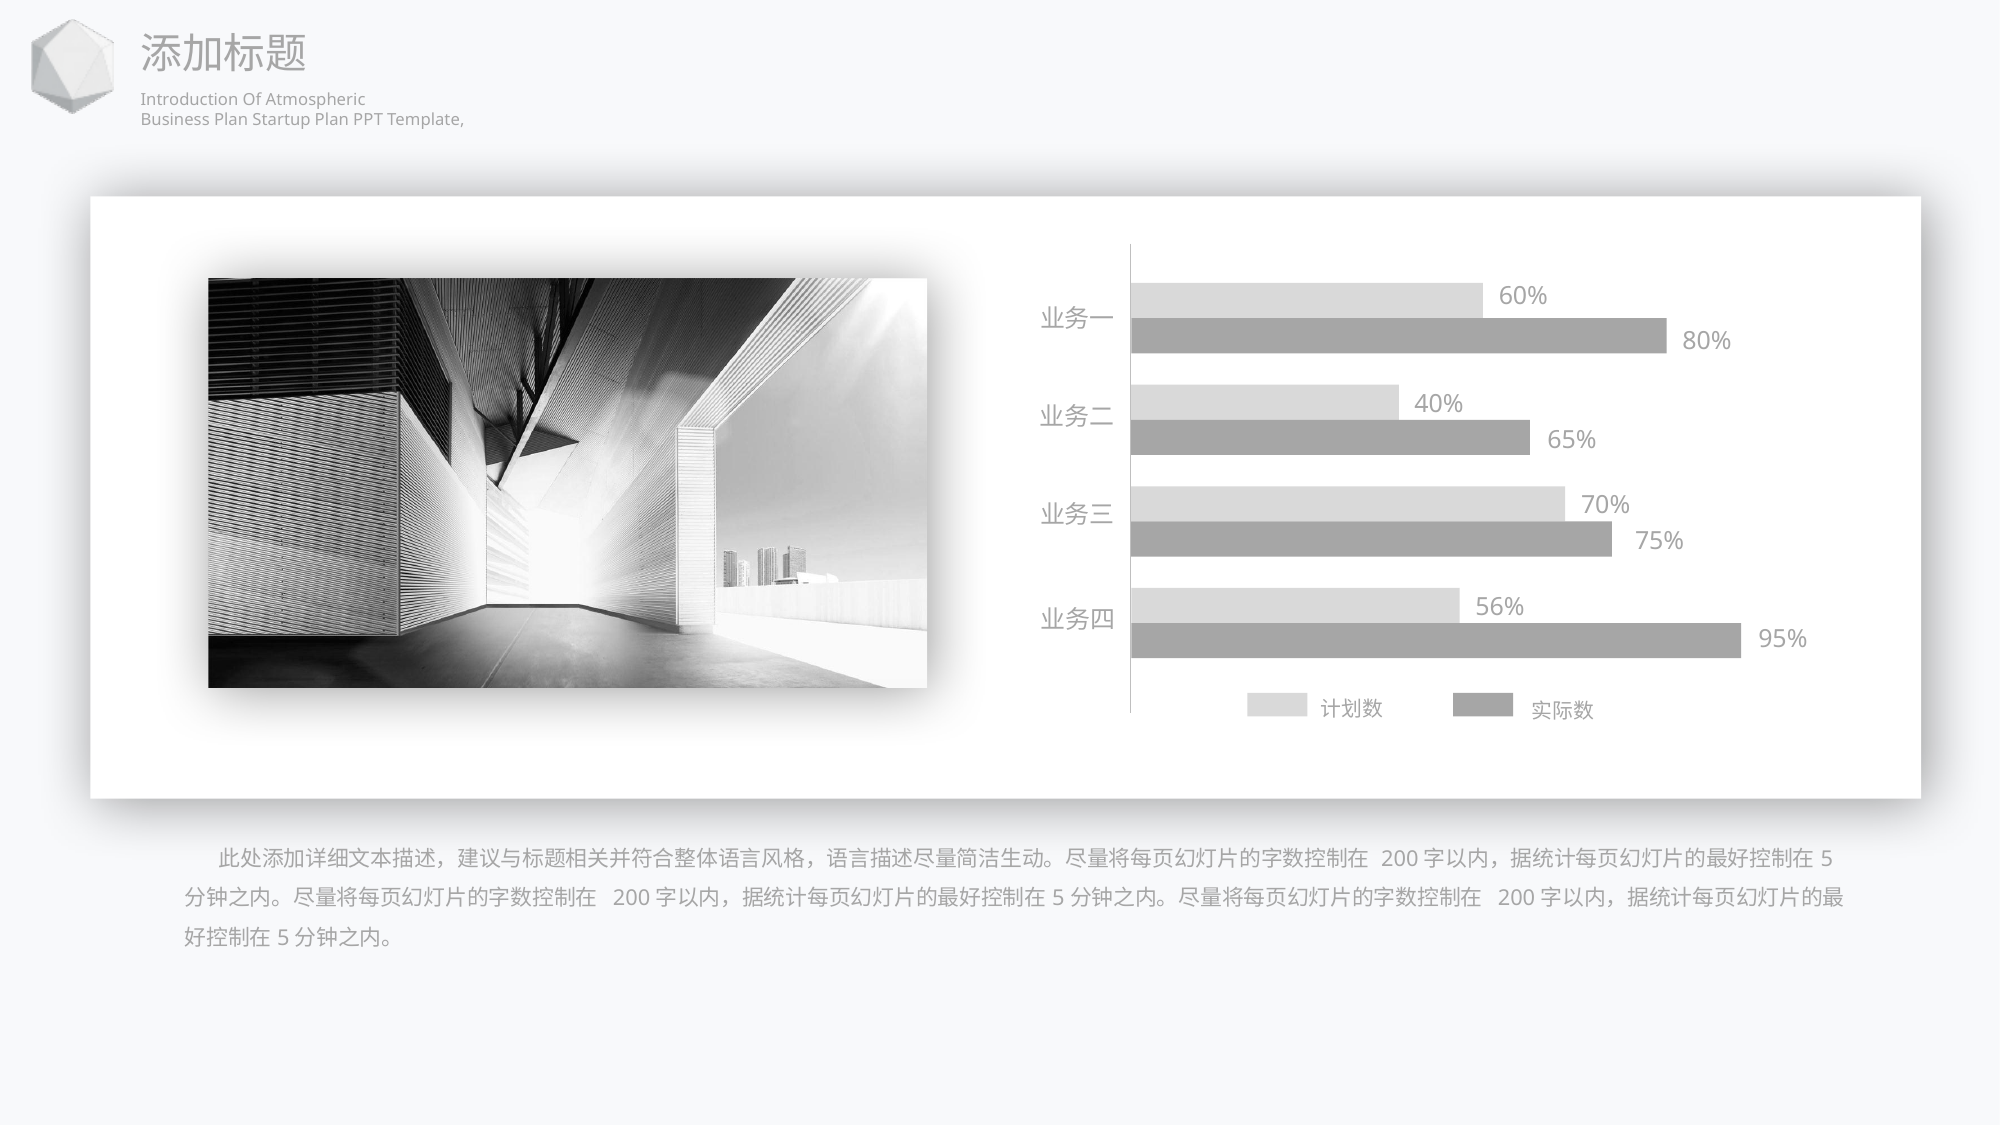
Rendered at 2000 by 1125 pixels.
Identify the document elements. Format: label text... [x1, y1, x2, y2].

text_box [206, 277, 929, 690]
text_box 此处添加详细文本描述，建议与标题相关并符合整体语言风格，语言描述尽量简洁生动。尽量将每页幻灯片的字数控制在 200字以内，据统计每页幻灯片的最好控制在5分钟之内。尽量将每页幻灯片的字数控制在 200字以内，据统计每页幻灯片的最好控制在5分钟之内。尽量将每页幻灯片的字数控制在 200字以内，据统计每页幻灯片的最好控制在5分钟之内。 [184, 831, 1851, 988]
text_box [88, 194, 1923, 801]
picture [30, 18, 115, 114]
text_box Introduction Of Atmospheric Business Plan Startup Plan PPT Template, [125, 78, 563, 140]
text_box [1023, 243, 1823, 732]
text_box 添加标题 [125, 19, 422, 78]
